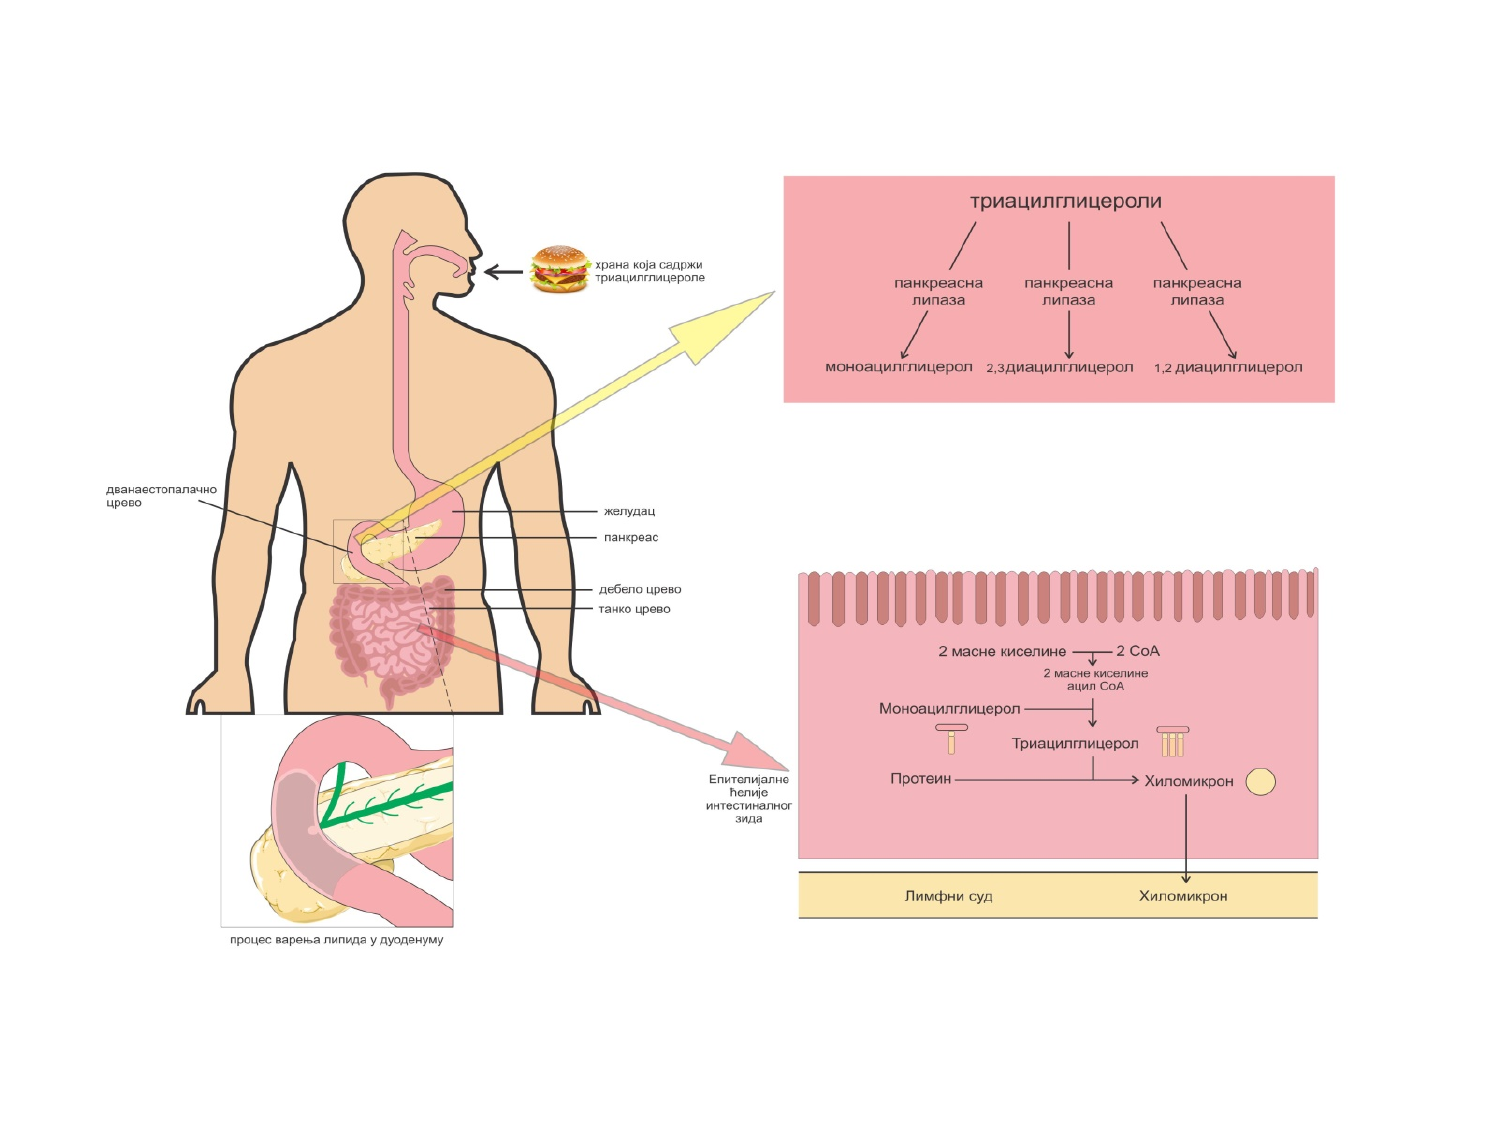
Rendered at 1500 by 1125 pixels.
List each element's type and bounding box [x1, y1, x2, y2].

list [74, 112, 1413, 979]
